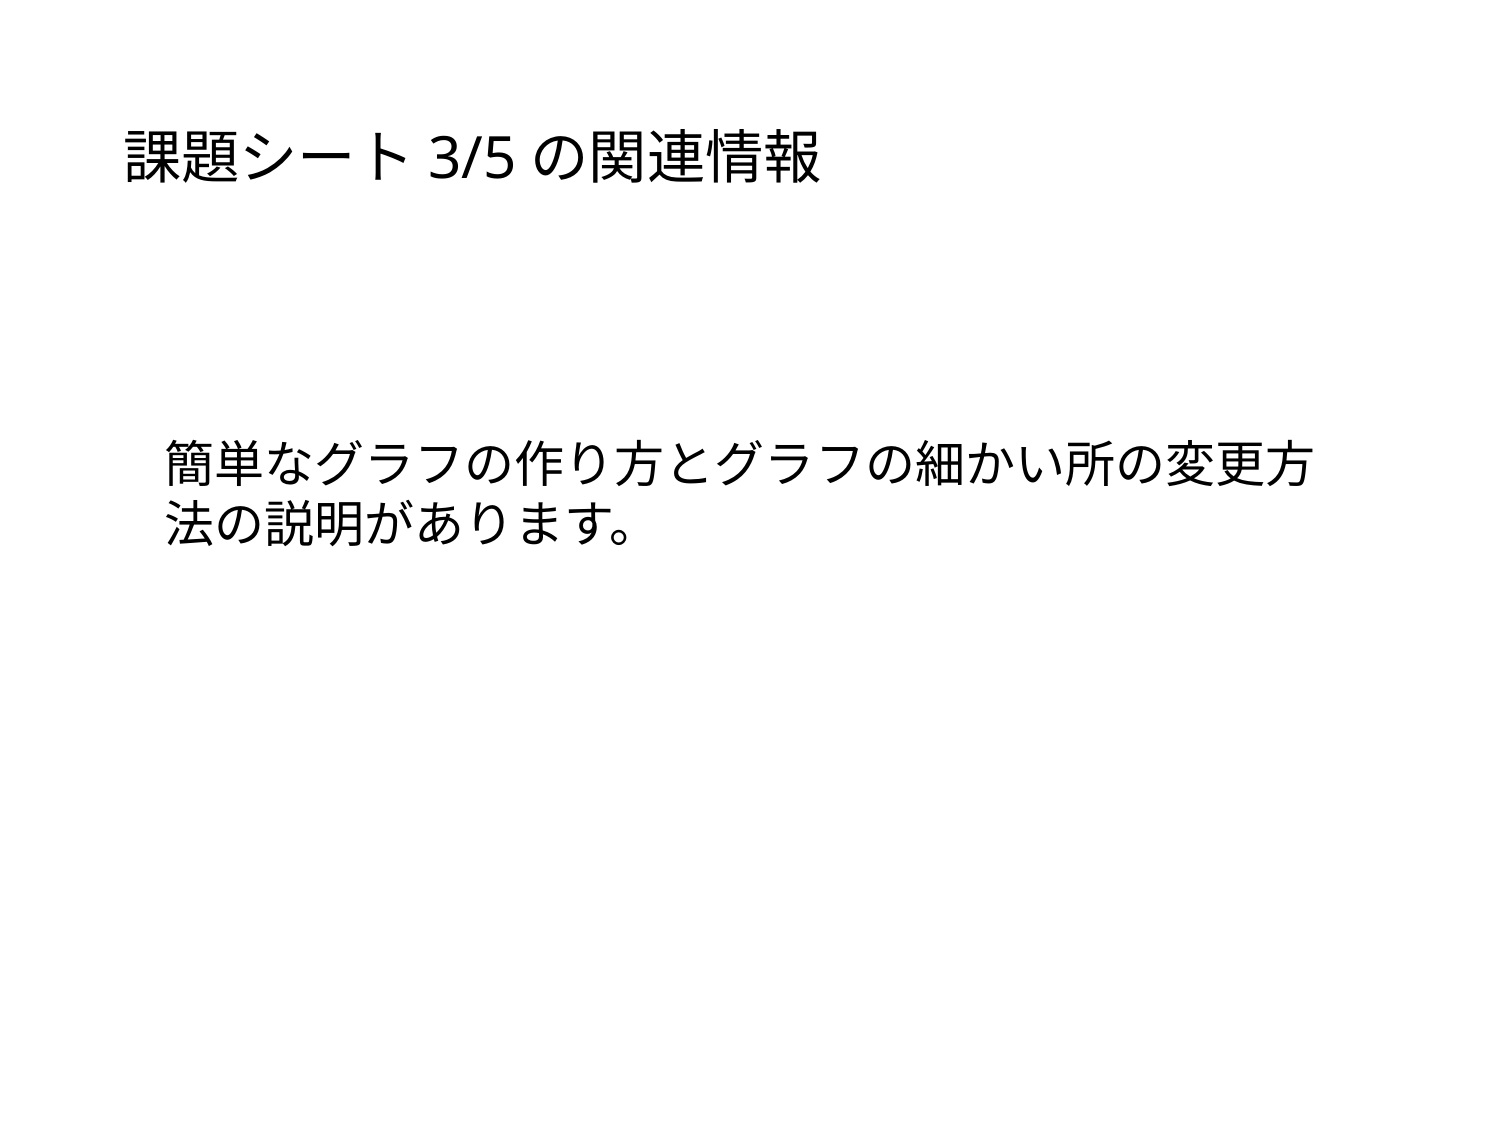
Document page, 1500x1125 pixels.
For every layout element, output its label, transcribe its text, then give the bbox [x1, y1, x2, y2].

text_box 簡単なグラフの作り方とグラフの細かい所の変更方法の説明があります。 [149, 424, 1350, 560]
text_box 課題シート3/5の関連情報 [108, 112, 1009, 198]
